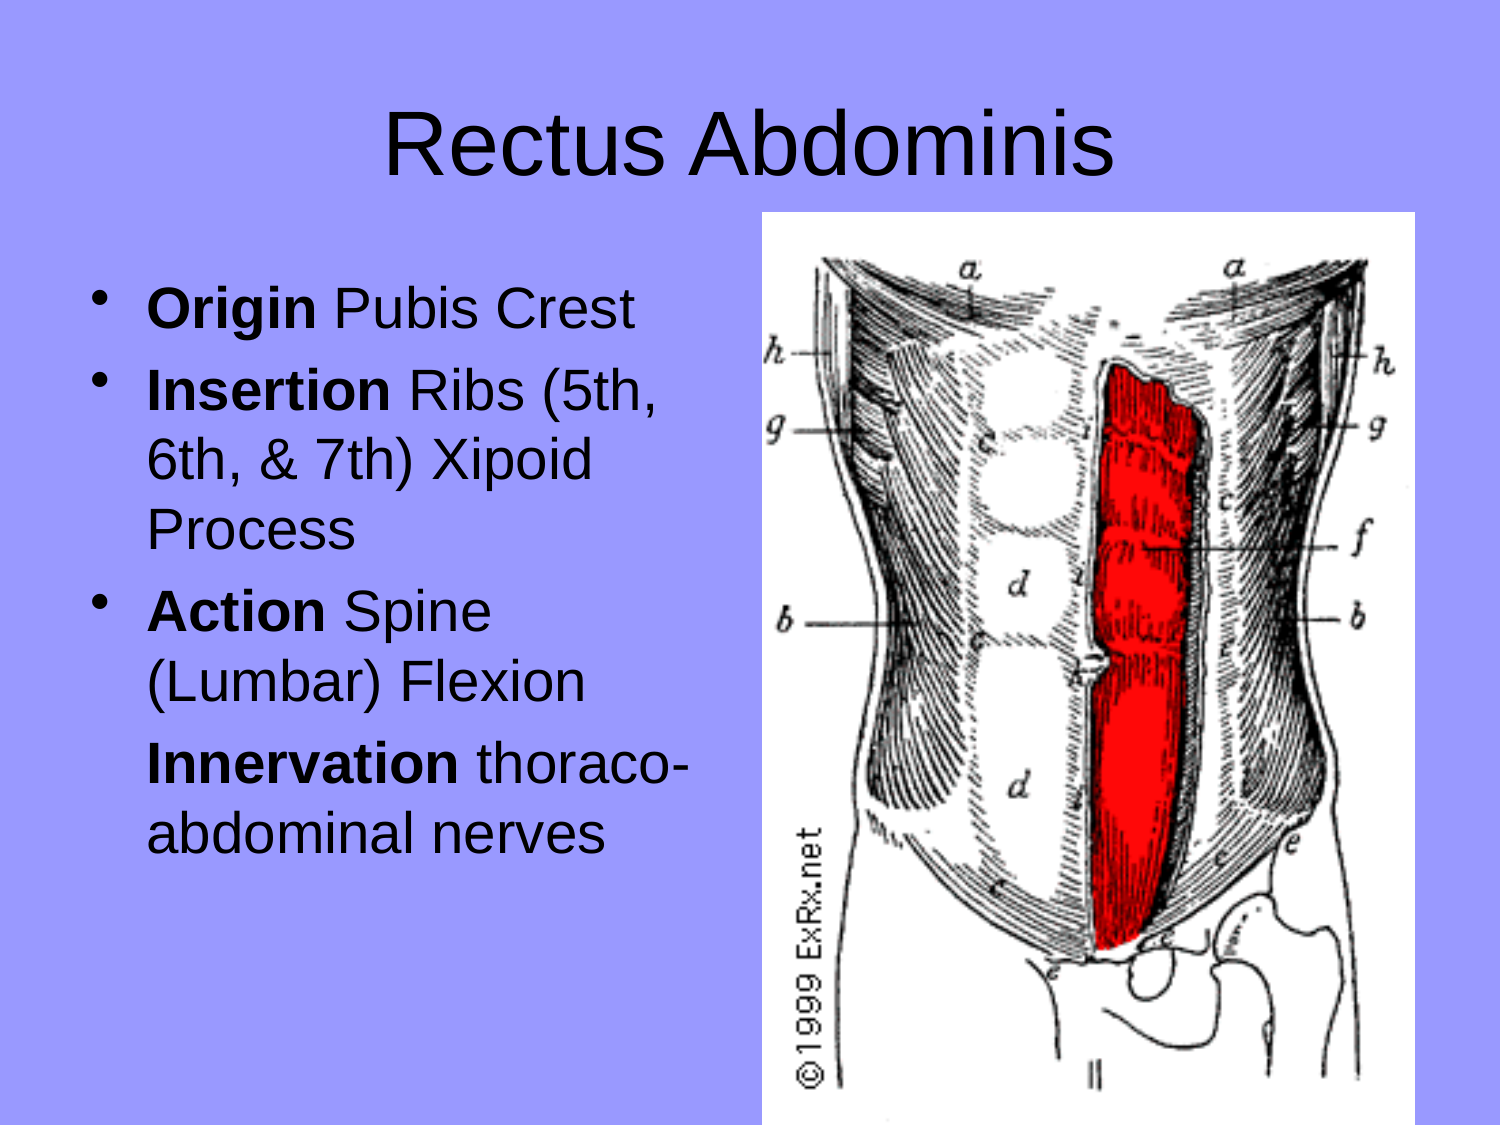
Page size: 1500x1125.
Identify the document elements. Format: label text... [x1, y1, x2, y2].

picture [762, 212, 1415, 1125]
title Rectus Abdominis [75, 45, 1425, 233]
list Origin Pubis Crest Insertion Ribs (5th, 6th, & 7th) Xipoid Process Action Spine (Lumbar) Flexion Innervation thoraco-abdominal nerves [75, 262, 738, 1005]
